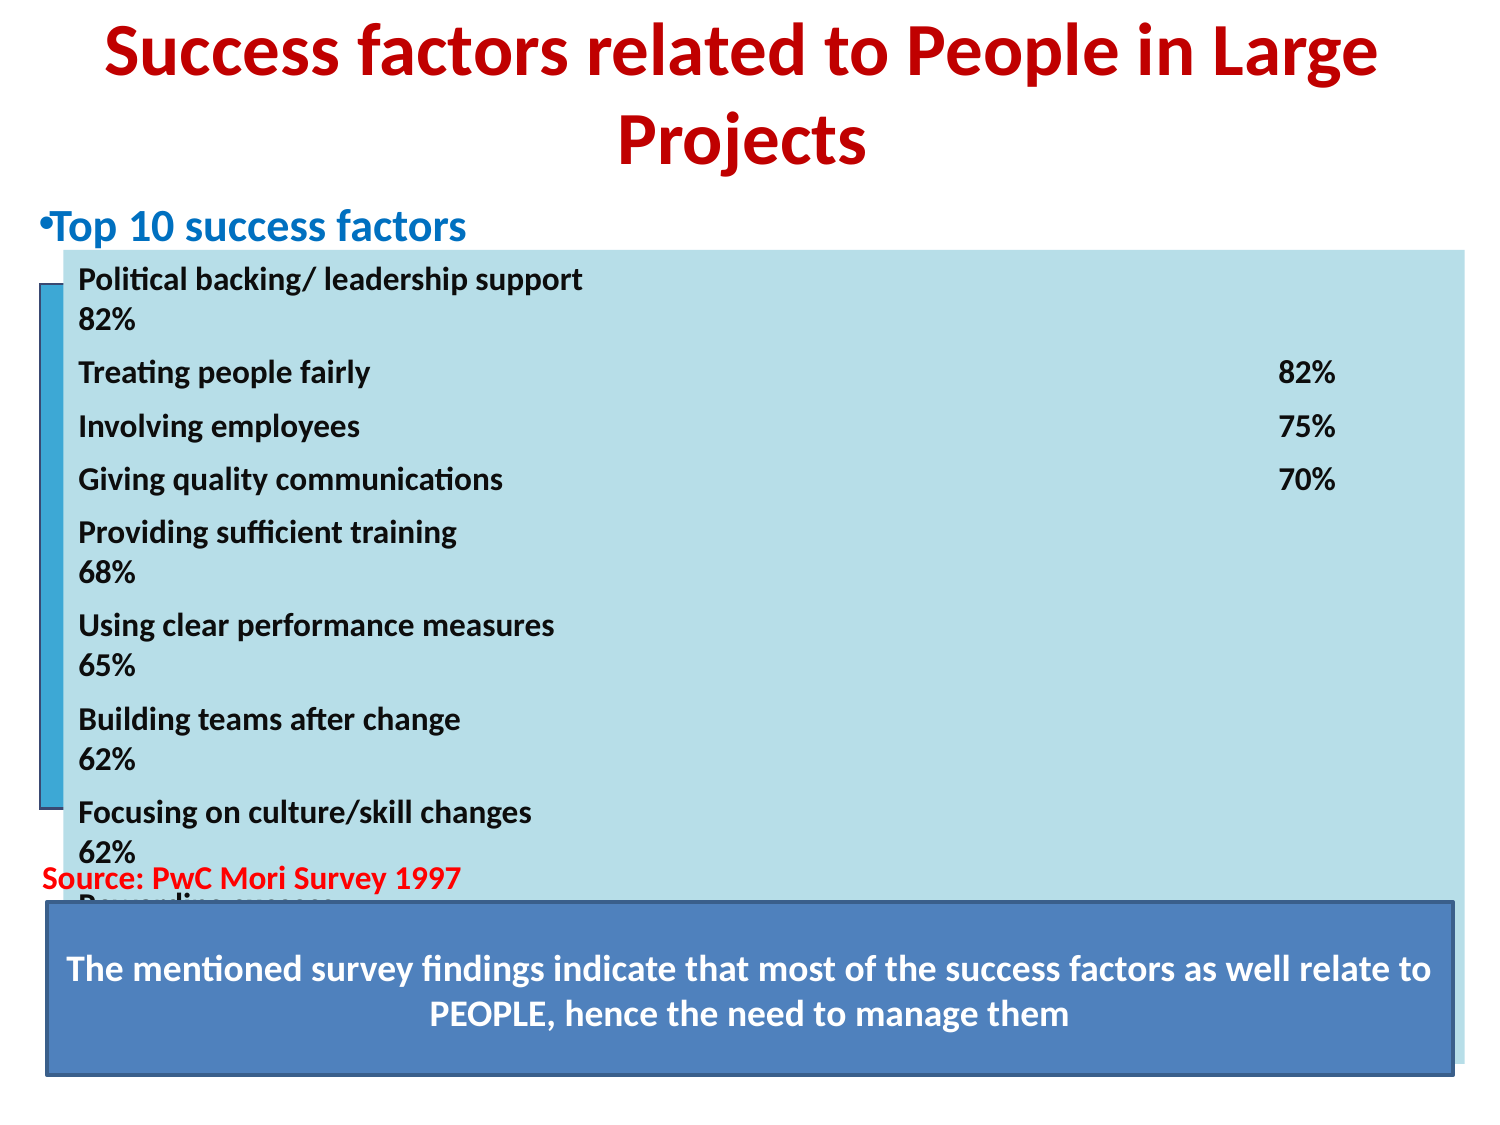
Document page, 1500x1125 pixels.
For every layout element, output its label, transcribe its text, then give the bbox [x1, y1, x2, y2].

text_box The mentioned survey findings indicate that most of the success factors as well relate to PEOPLE, hence the need to manage them [45, 900, 1455, 1077]
list Top 10 success factors [23, 187, 1471, 258]
text_box Source: PwC Mori Survey 1997 [27, 848, 477, 904]
title Success factors related to People in Large Projects [27, 0, 1473, 126]
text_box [39, 249, 1466, 815]
